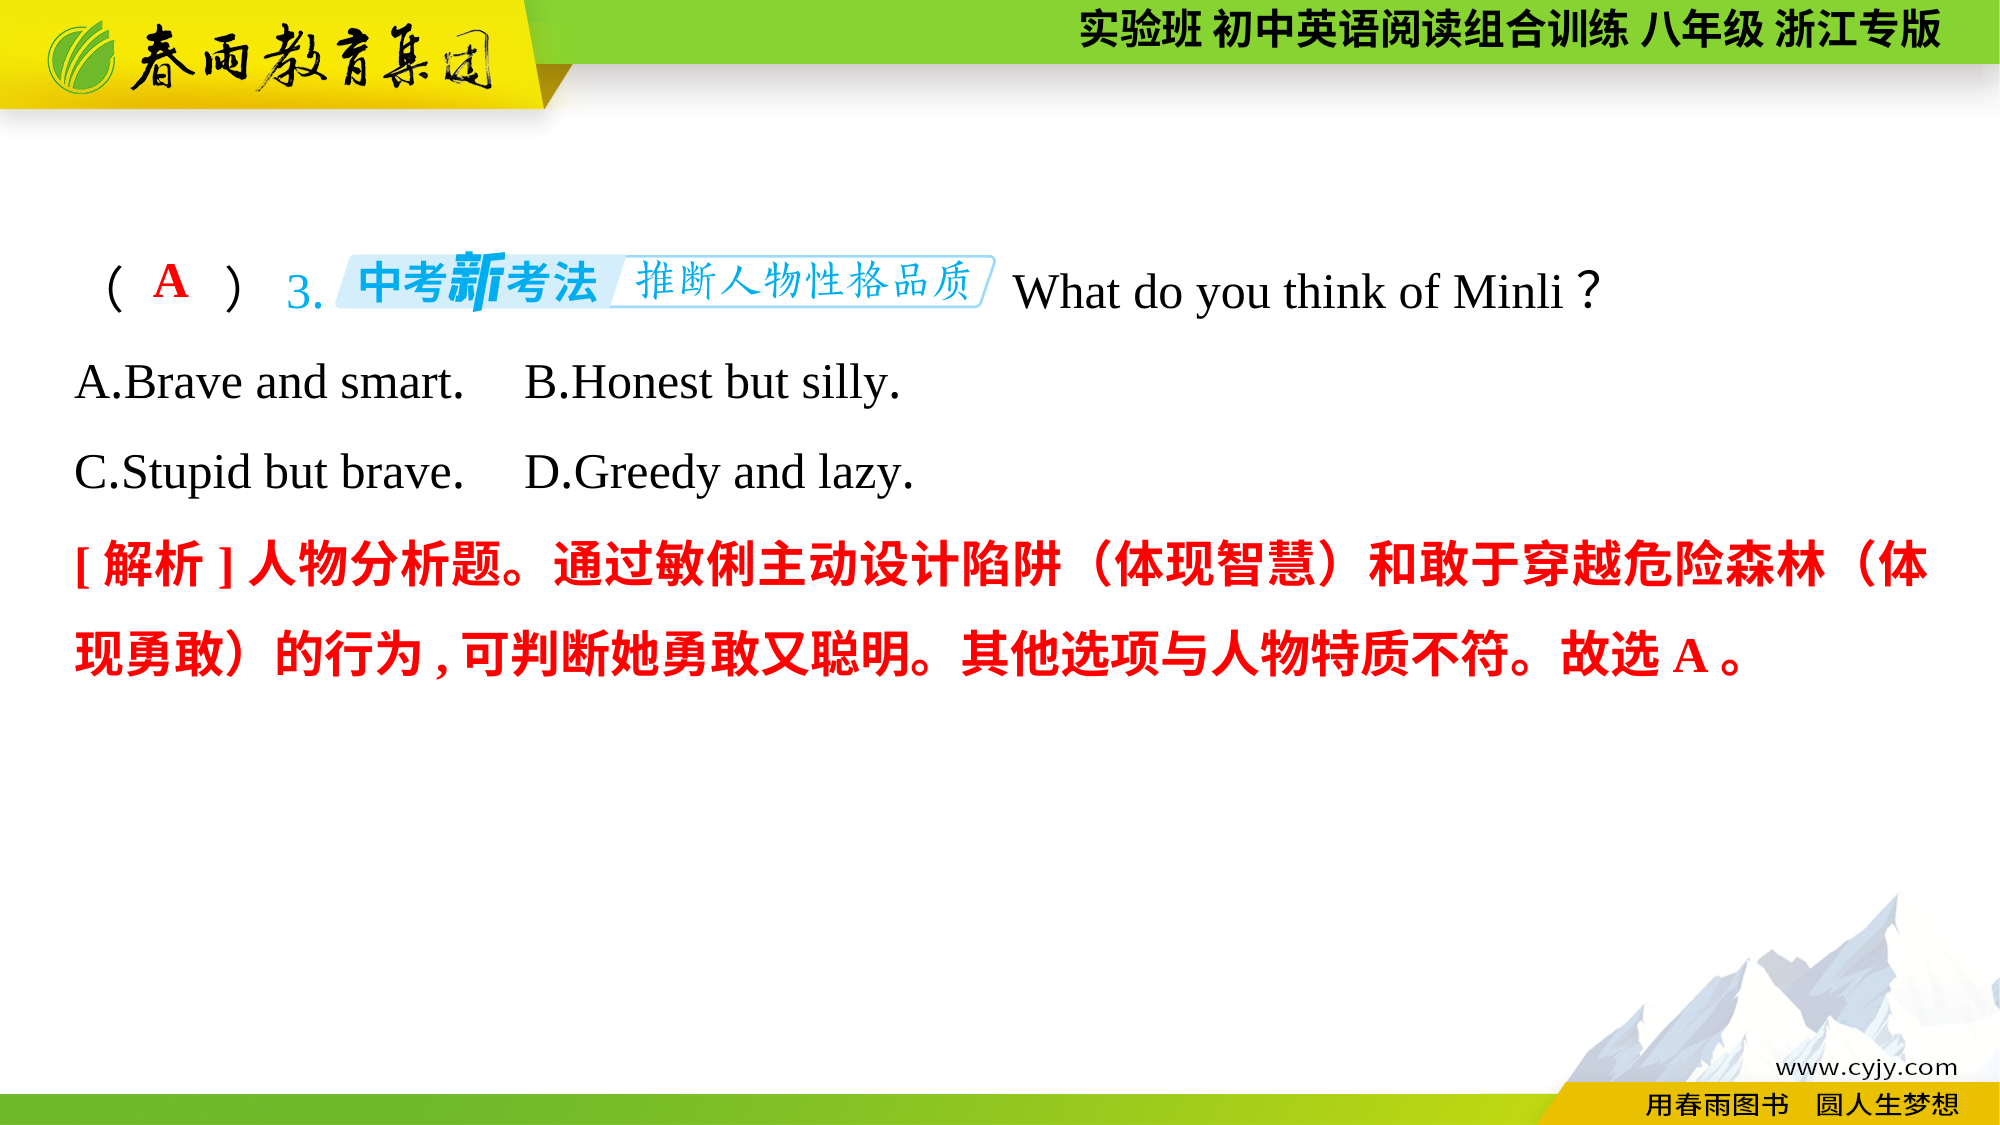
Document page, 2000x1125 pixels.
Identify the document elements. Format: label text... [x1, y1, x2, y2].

text_box [解析]人物分析题。通过敏俐主动设计陷阱（体现智慧）和敢于穿越危险森林（体现勇敢）的行为,可判断她勇敢又聪明。其他选项与人物特质不符。故选A。 [59, 495, 1944, 691]
text_box A [138, 239, 204, 315]
list （ ）3. What do you think of Minli？ A.Brave and smart. B.Honest but silly. C.Stupid but brave. D.Greedy and lazy. [59, 220, 1944, 495]
picture [0, 0, 2000, 1125]
